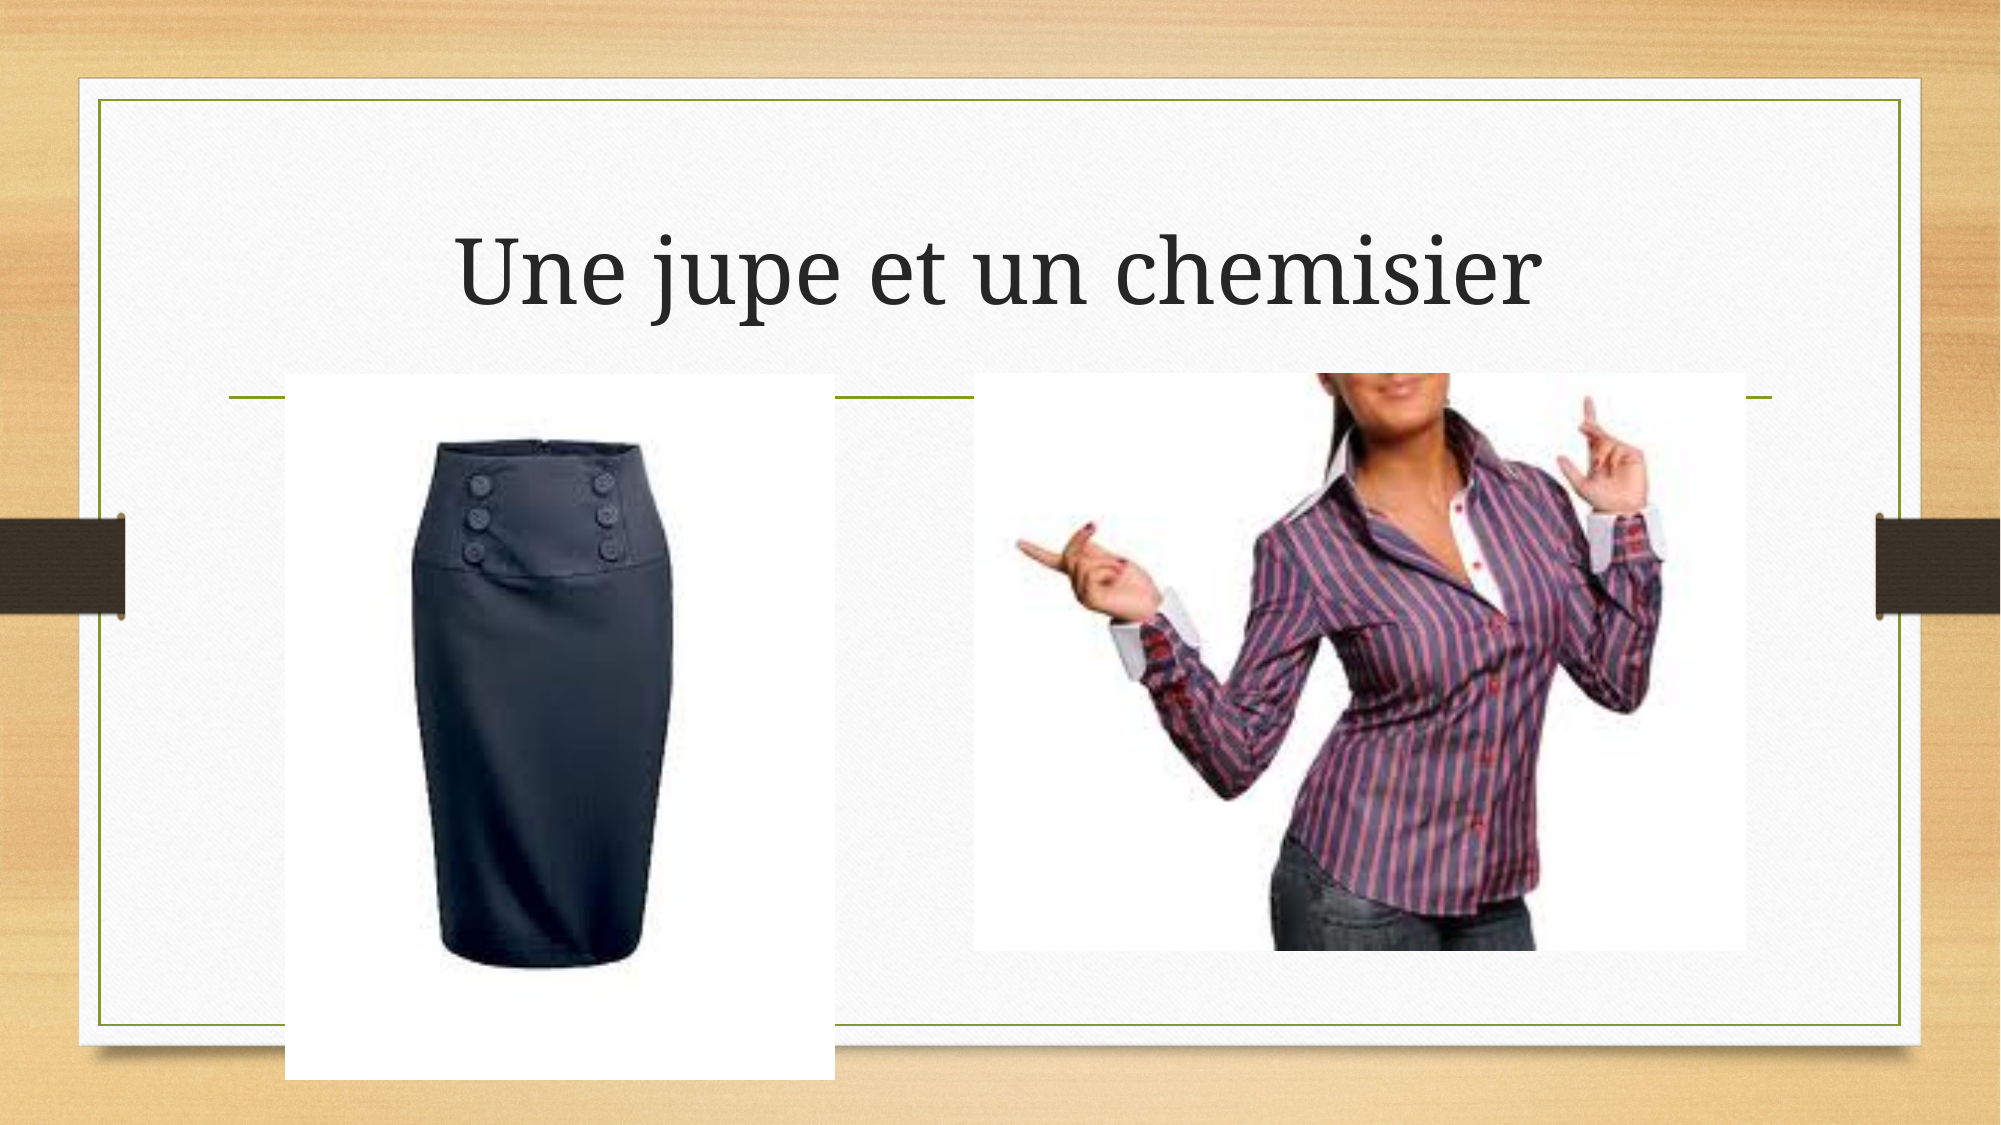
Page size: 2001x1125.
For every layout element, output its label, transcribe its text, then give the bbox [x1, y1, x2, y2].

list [284, 374, 835, 1080]
picture [0, 0, 2001, 1125]
title Une jupe et un chemisier [212, 161, 1788, 375]
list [974, 373, 1746, 951]
